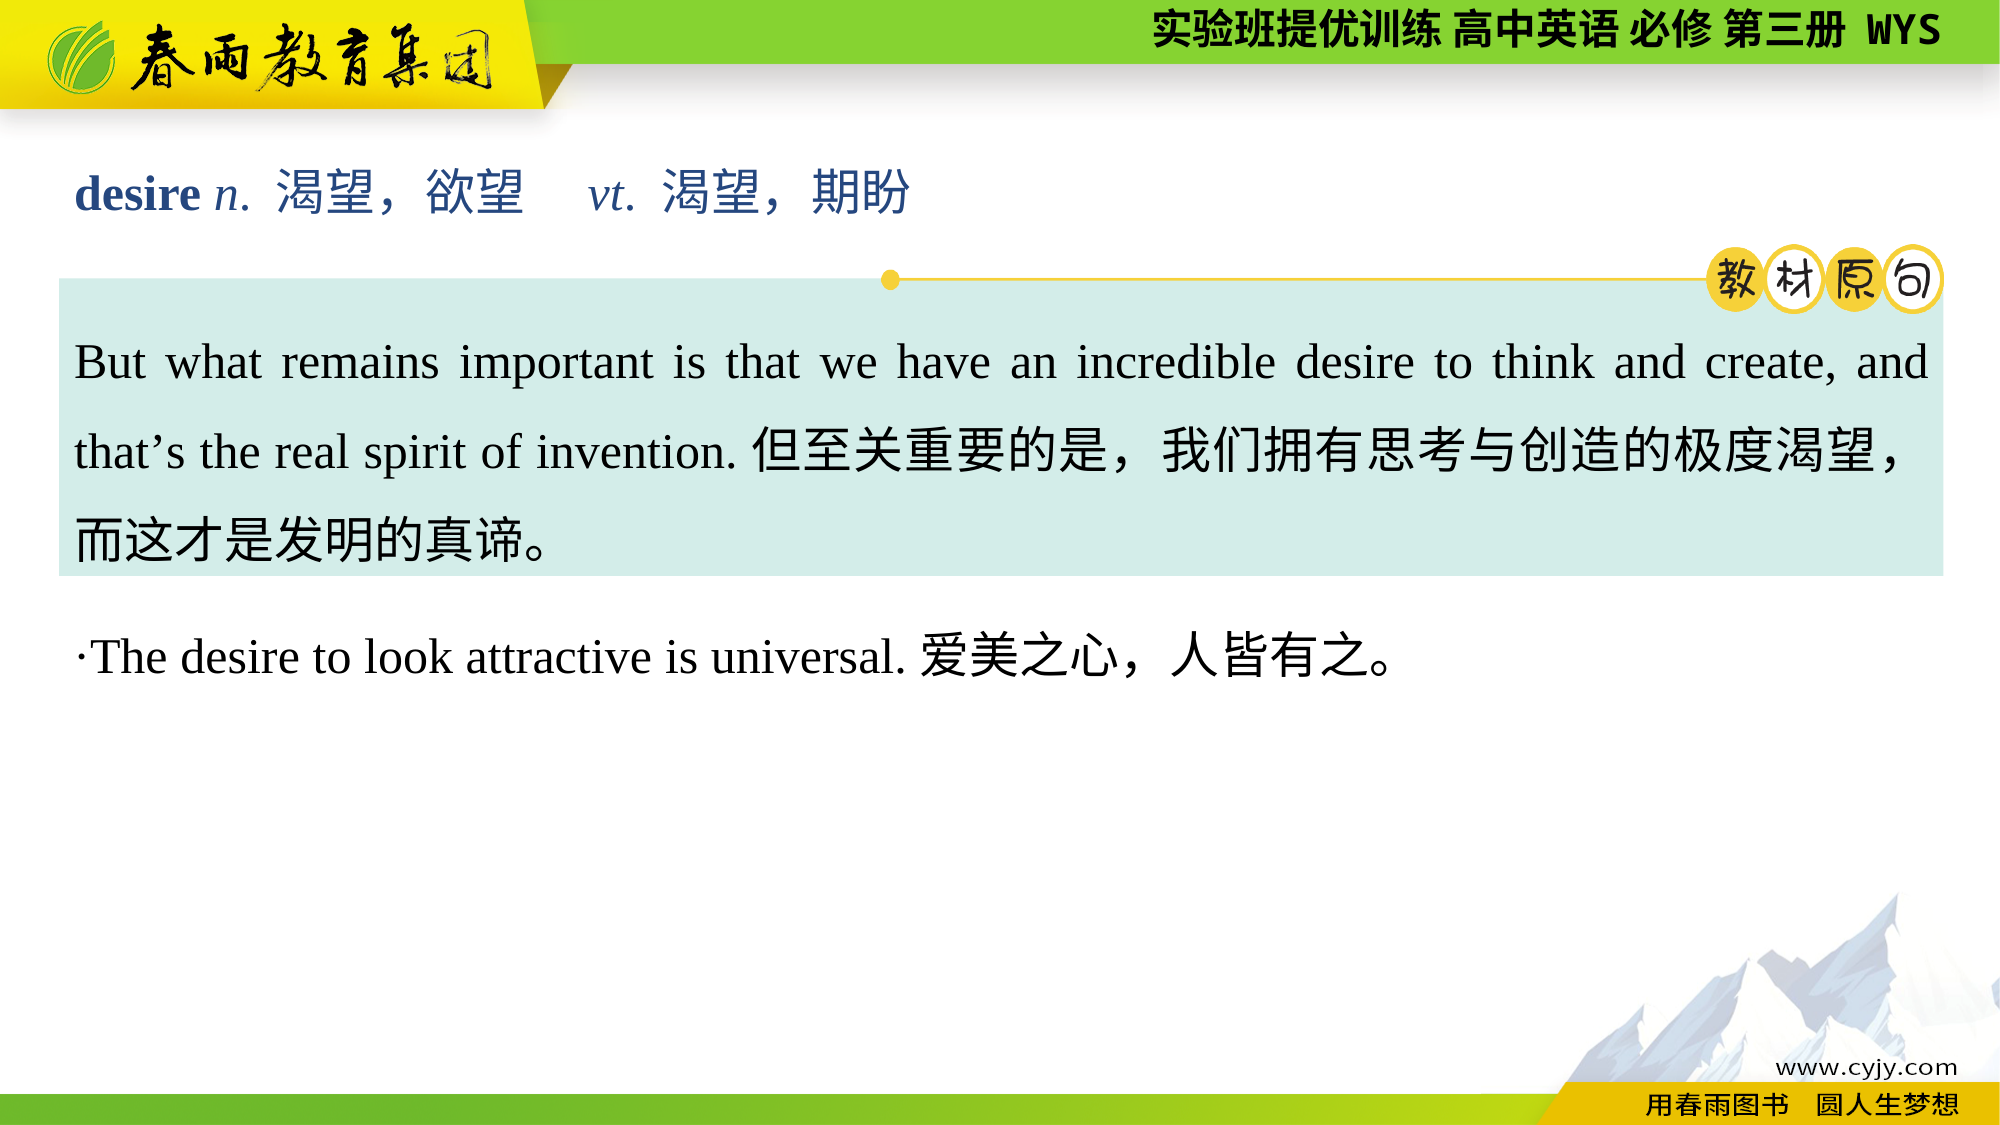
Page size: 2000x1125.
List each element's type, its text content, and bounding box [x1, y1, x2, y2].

text_box But what remains important is that we have an incredible desire to think and create, and that’s the real spirit of invention.但至关重要的是，我们拥有思考与创造的极度渴望，而这才是发明的真谛。 [59, 278, 1944, 576]
text_box ·The desire to look attractive is universal.爱美之心，人皆有之。 [58, 586, 1544, 691]
list desire n. 渴望，欲望 vt. 渴望，期盼 [59, 122, 1944, 217]
picture [0, 0, 2000, 1125]
